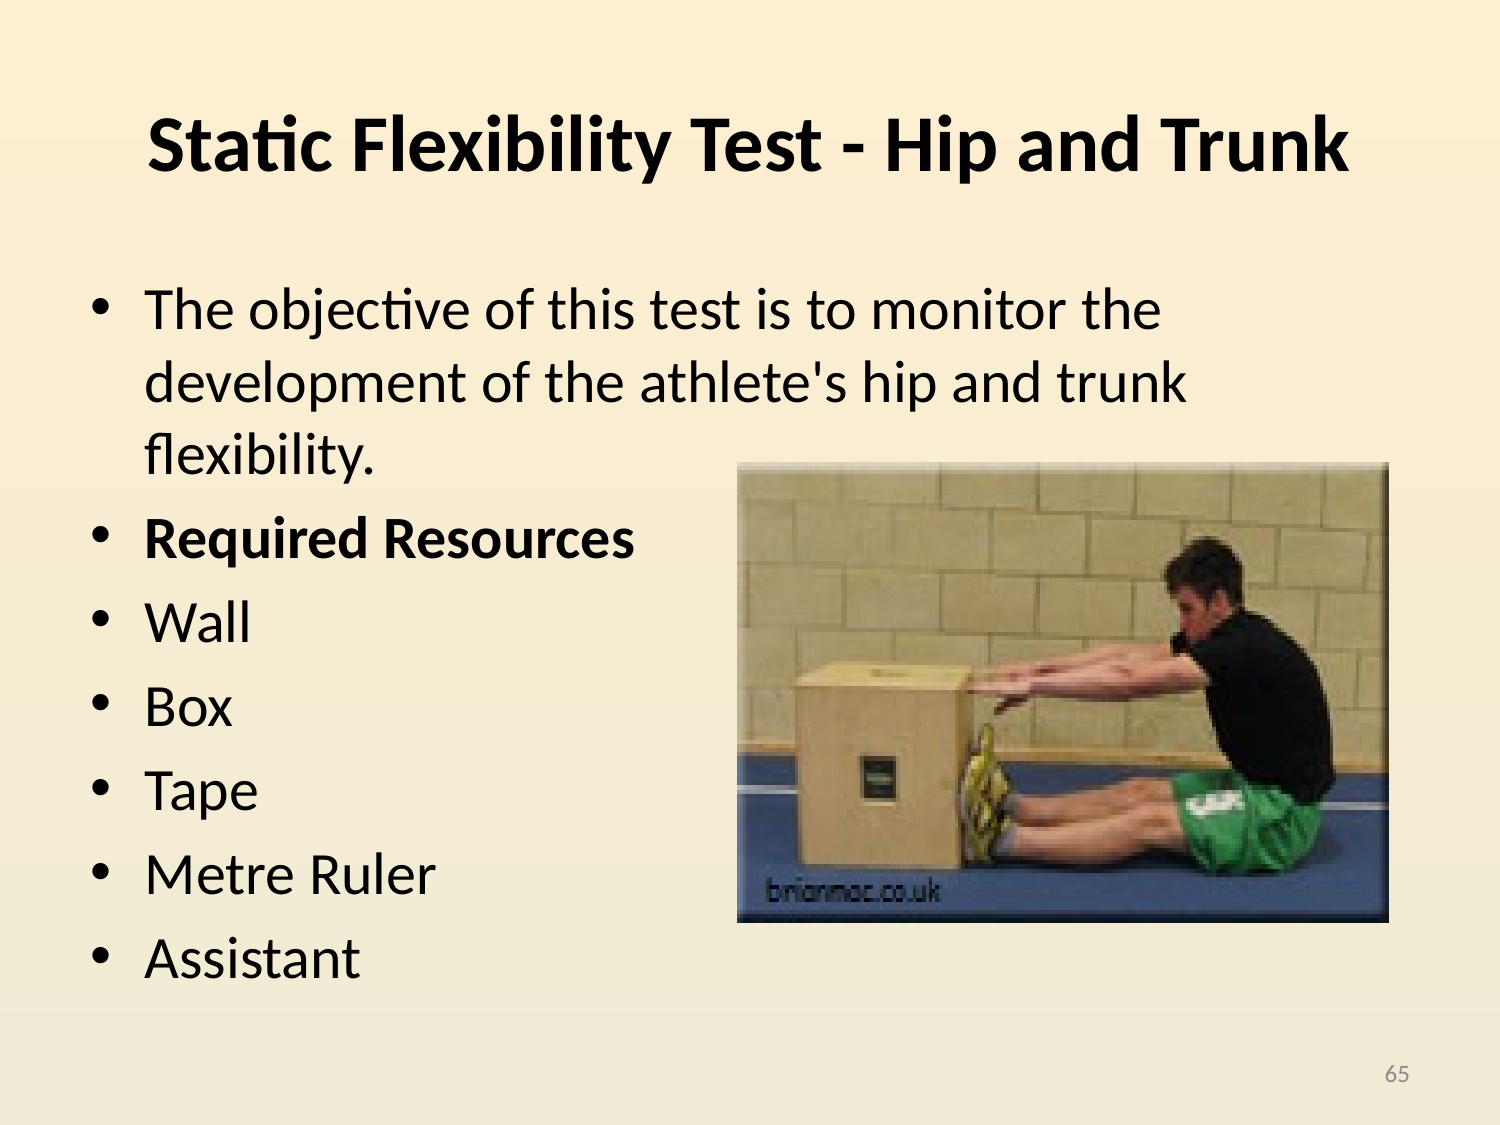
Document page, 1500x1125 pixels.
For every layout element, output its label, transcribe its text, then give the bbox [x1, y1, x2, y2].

picture [737, 462, 1390, 923]
list The objective of this test is to monitor the development of the athlete's hip and trunk flexibility. Required Resources Wall Box Tape Metre Ruler Assistant [75, 262, 1425, 1005]
slide_number 65 [1074, 1042, 1425, 1103]
title Static Flexibility Test - Hip and Trunk [75, 45, 1425, 233]
